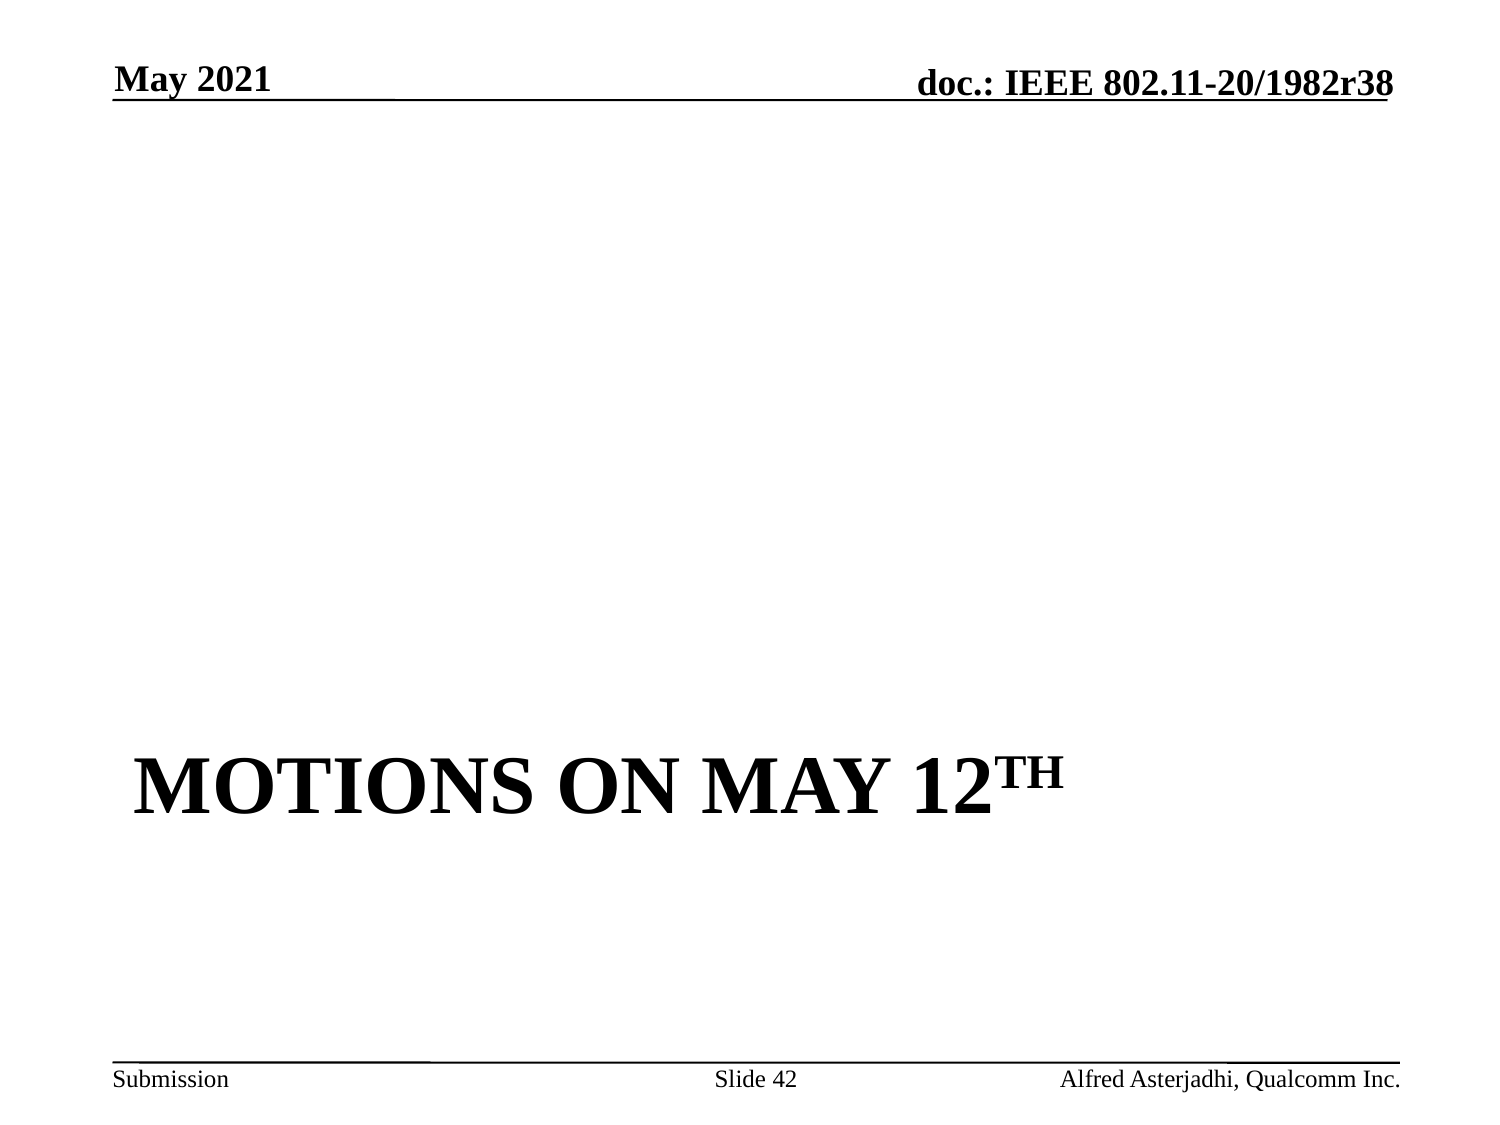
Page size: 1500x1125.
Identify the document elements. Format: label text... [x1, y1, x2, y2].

title Motions on May 12th [118, 722, 1394, 947]
footer Alfred Asterjadhi, Qualcomm Inc. [878, 1061, 1402, 1093]
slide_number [114, 54, 423, 100]
slide_number Slide 42 [712, 1061, 800, 1123]
